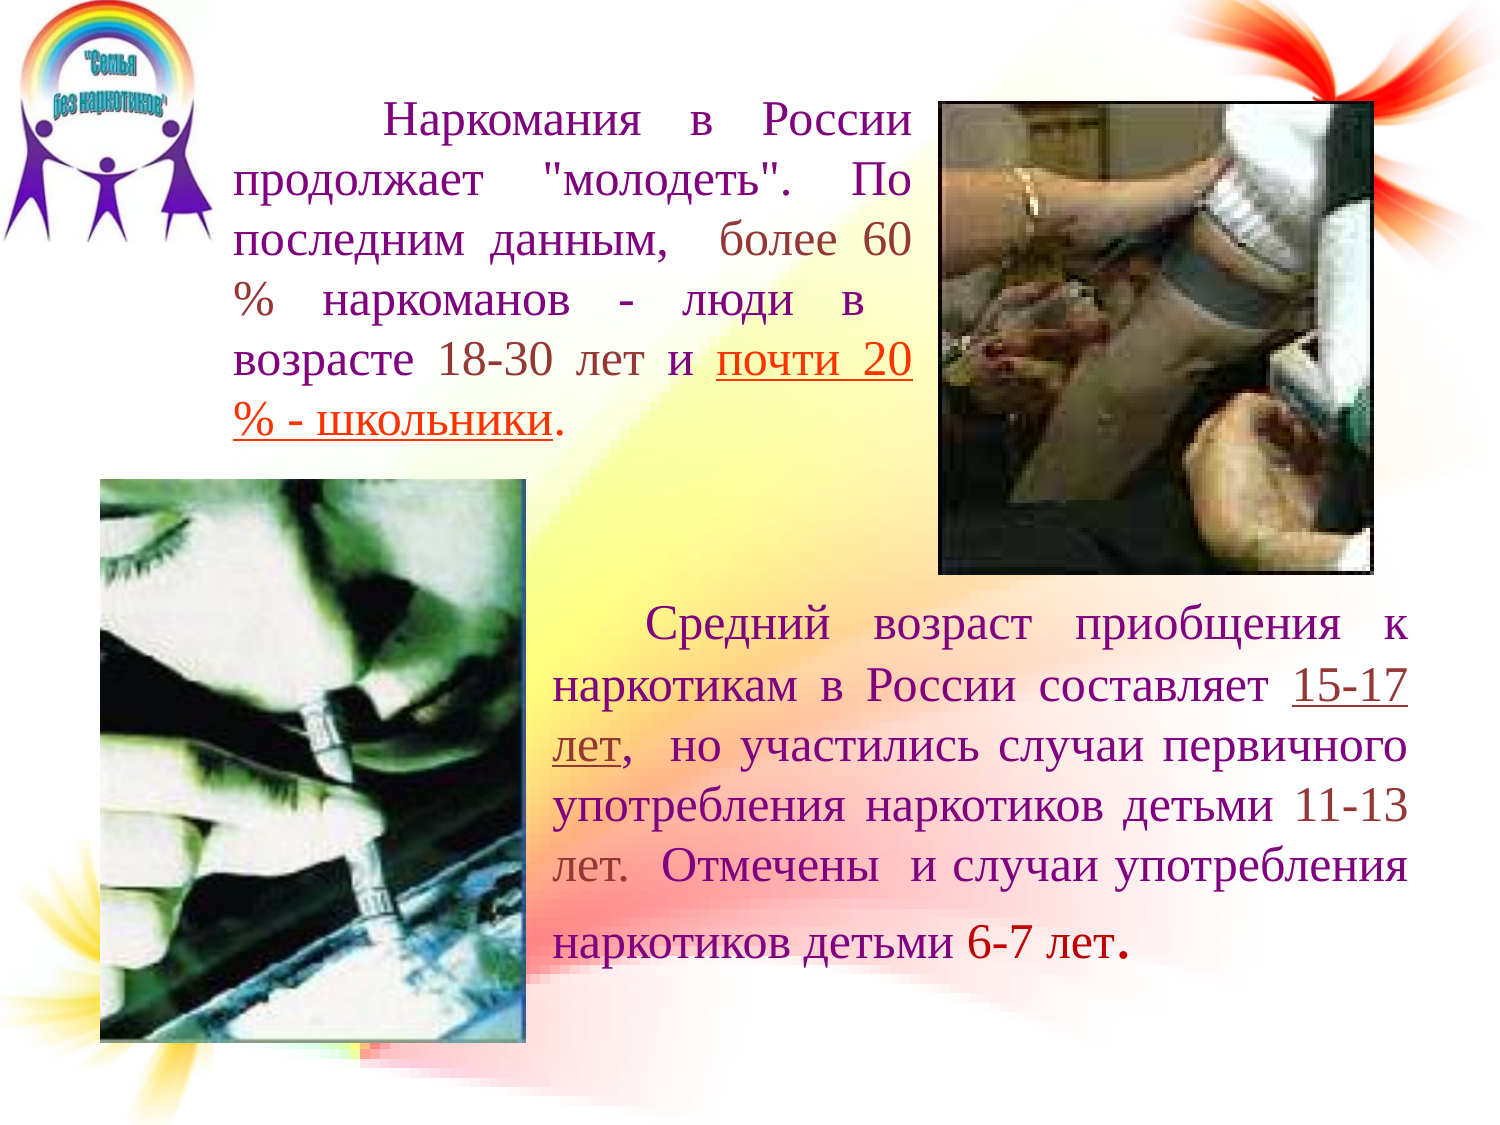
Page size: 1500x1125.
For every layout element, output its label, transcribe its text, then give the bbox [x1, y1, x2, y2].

picture [938, 0, 1500, 575]
text_box Средний возраст приобщения к наркотикам в России составляет 15-17 лет, но участились случаи первичного употребления наркотиков детьми 11-13 лет. Отмечены и случаи употребления наркотиков детьми 6-7 лет. [537, 574, 1424, 979]
picture [0, 479, 526, 1125]
picture [0, 0, 213, 243]
text_box Наркомания в России продолжает "молодеть". По последним данным, более 60 % наркоманов - люди в возрасте 18-30 лет и почти 20 % - школьники. [218, 78, 928, 453]
